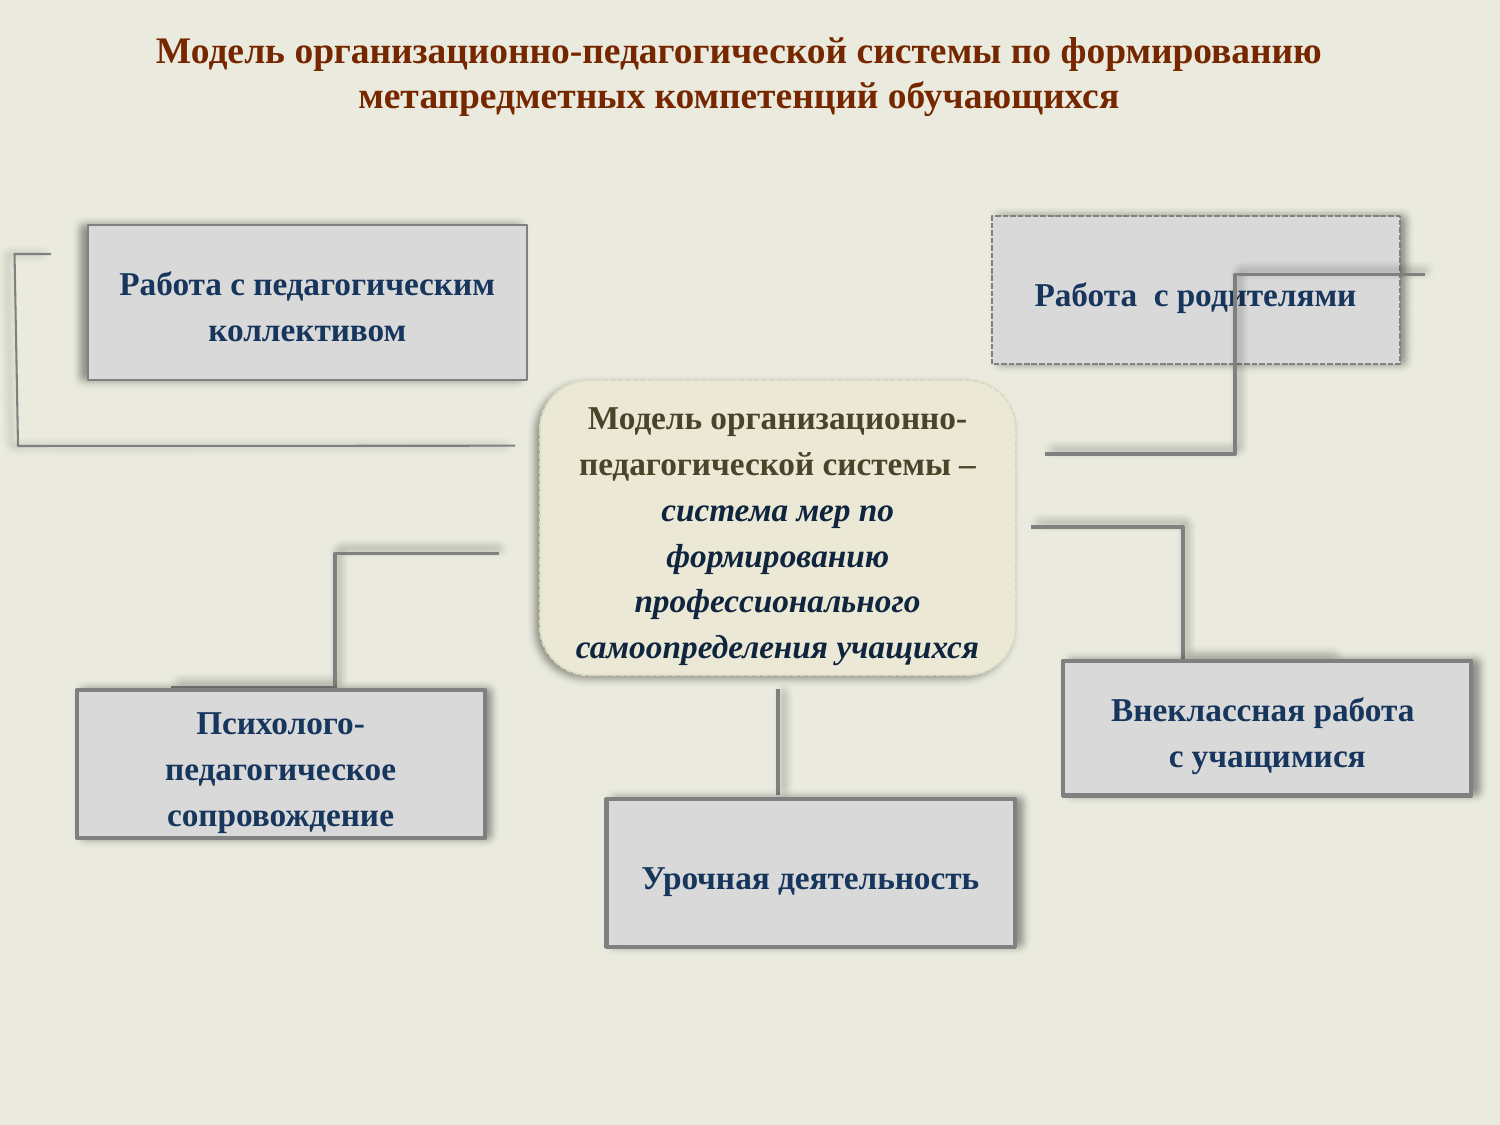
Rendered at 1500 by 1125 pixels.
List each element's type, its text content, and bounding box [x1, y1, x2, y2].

text_box Работа с родителями [991, 215, 1401, 365]
text_box Работа с педагогическим коллективом [87, 224, 528, 381]
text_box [1045, 274, 1426, 455]
text_box Модель организационно-педагогической системы – система мер по формированию профессионального самоопределения учащихся [538, 379, 1017, 677]
text_box Внеклассная работа с учащимися [1063, 660, 1472, 796]
text_box Урочная деятельность [606, 798, 1015, 947]
text_box Психолого-педагогическое сопровождение [76, 690, 485, 839]
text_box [1030, 526, 1335, 662]
text_box Модель организационно-педагогической системы по формированию метапредметных компетенций обучающихся [123, 19, 1365, 124]
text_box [170, 553, 499, 689]
text_box Работа с педагогическим коллективом [13, 253, 516, 447]
